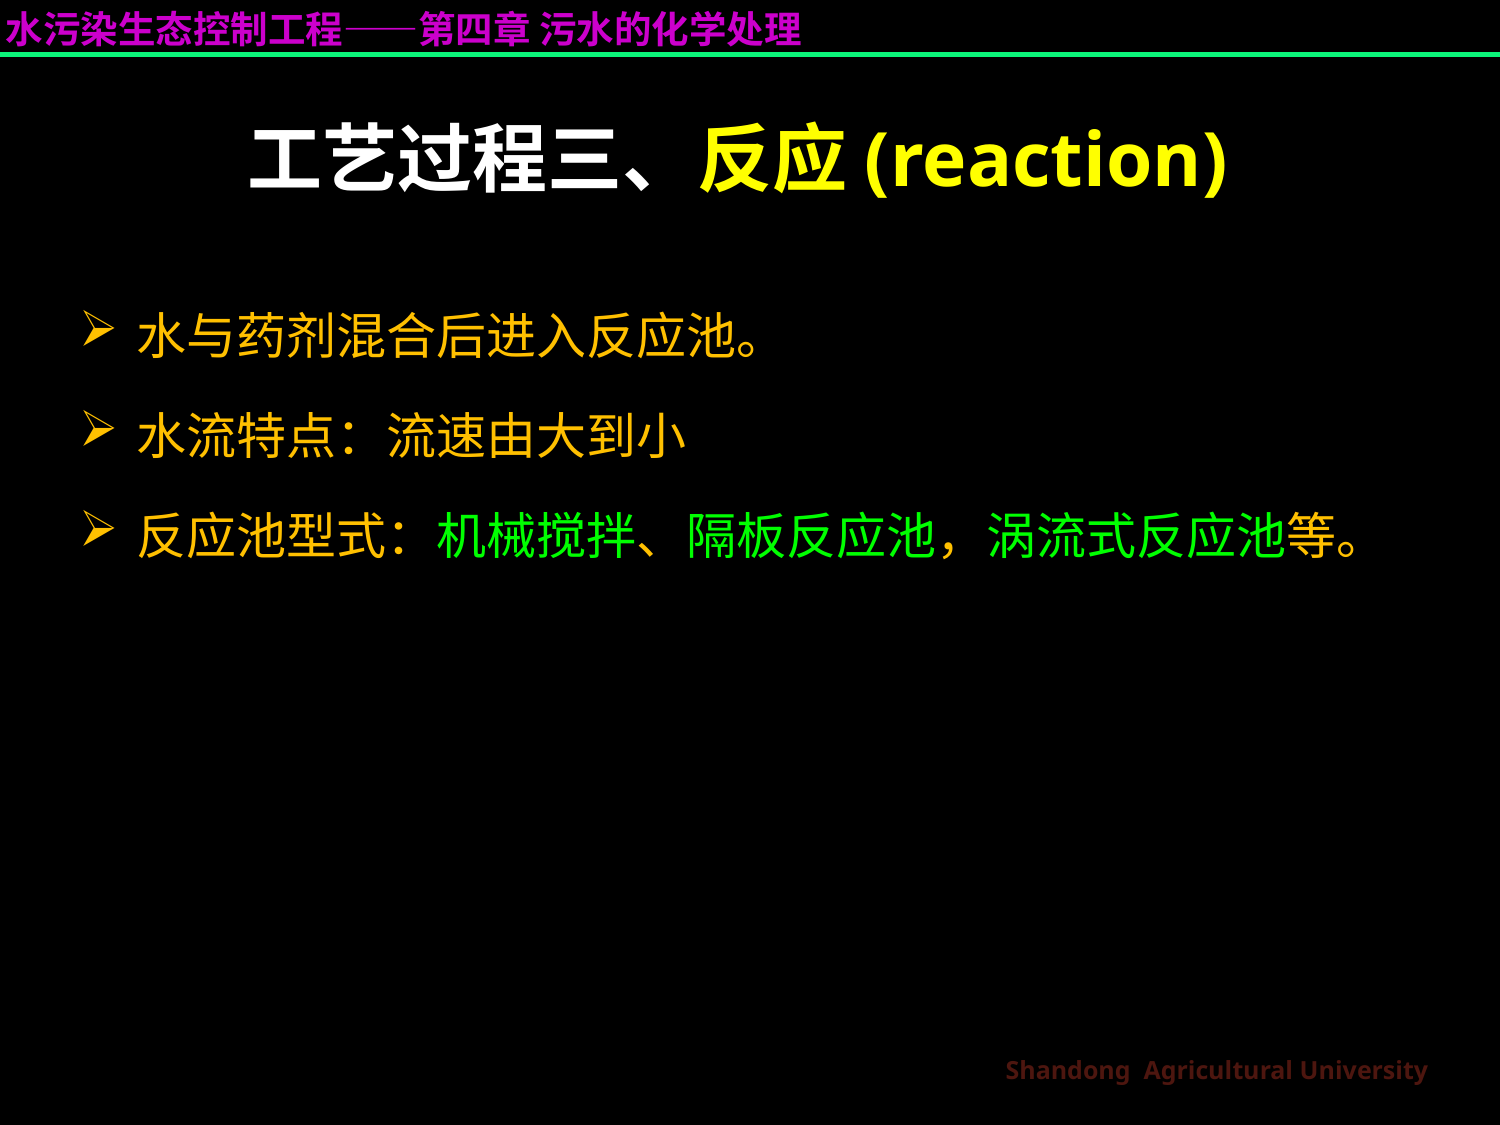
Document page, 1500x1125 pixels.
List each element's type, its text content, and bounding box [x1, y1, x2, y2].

list 水与药剂混合后进入反应池。 水流特点：流速由大到小 反应池型式：机械搅拌、隔板反应池，涡流式反应池等。 [64, 267, 1415, 999]
title 工艺过程三、反应(reaction) [99, 87, 1375, 225]
